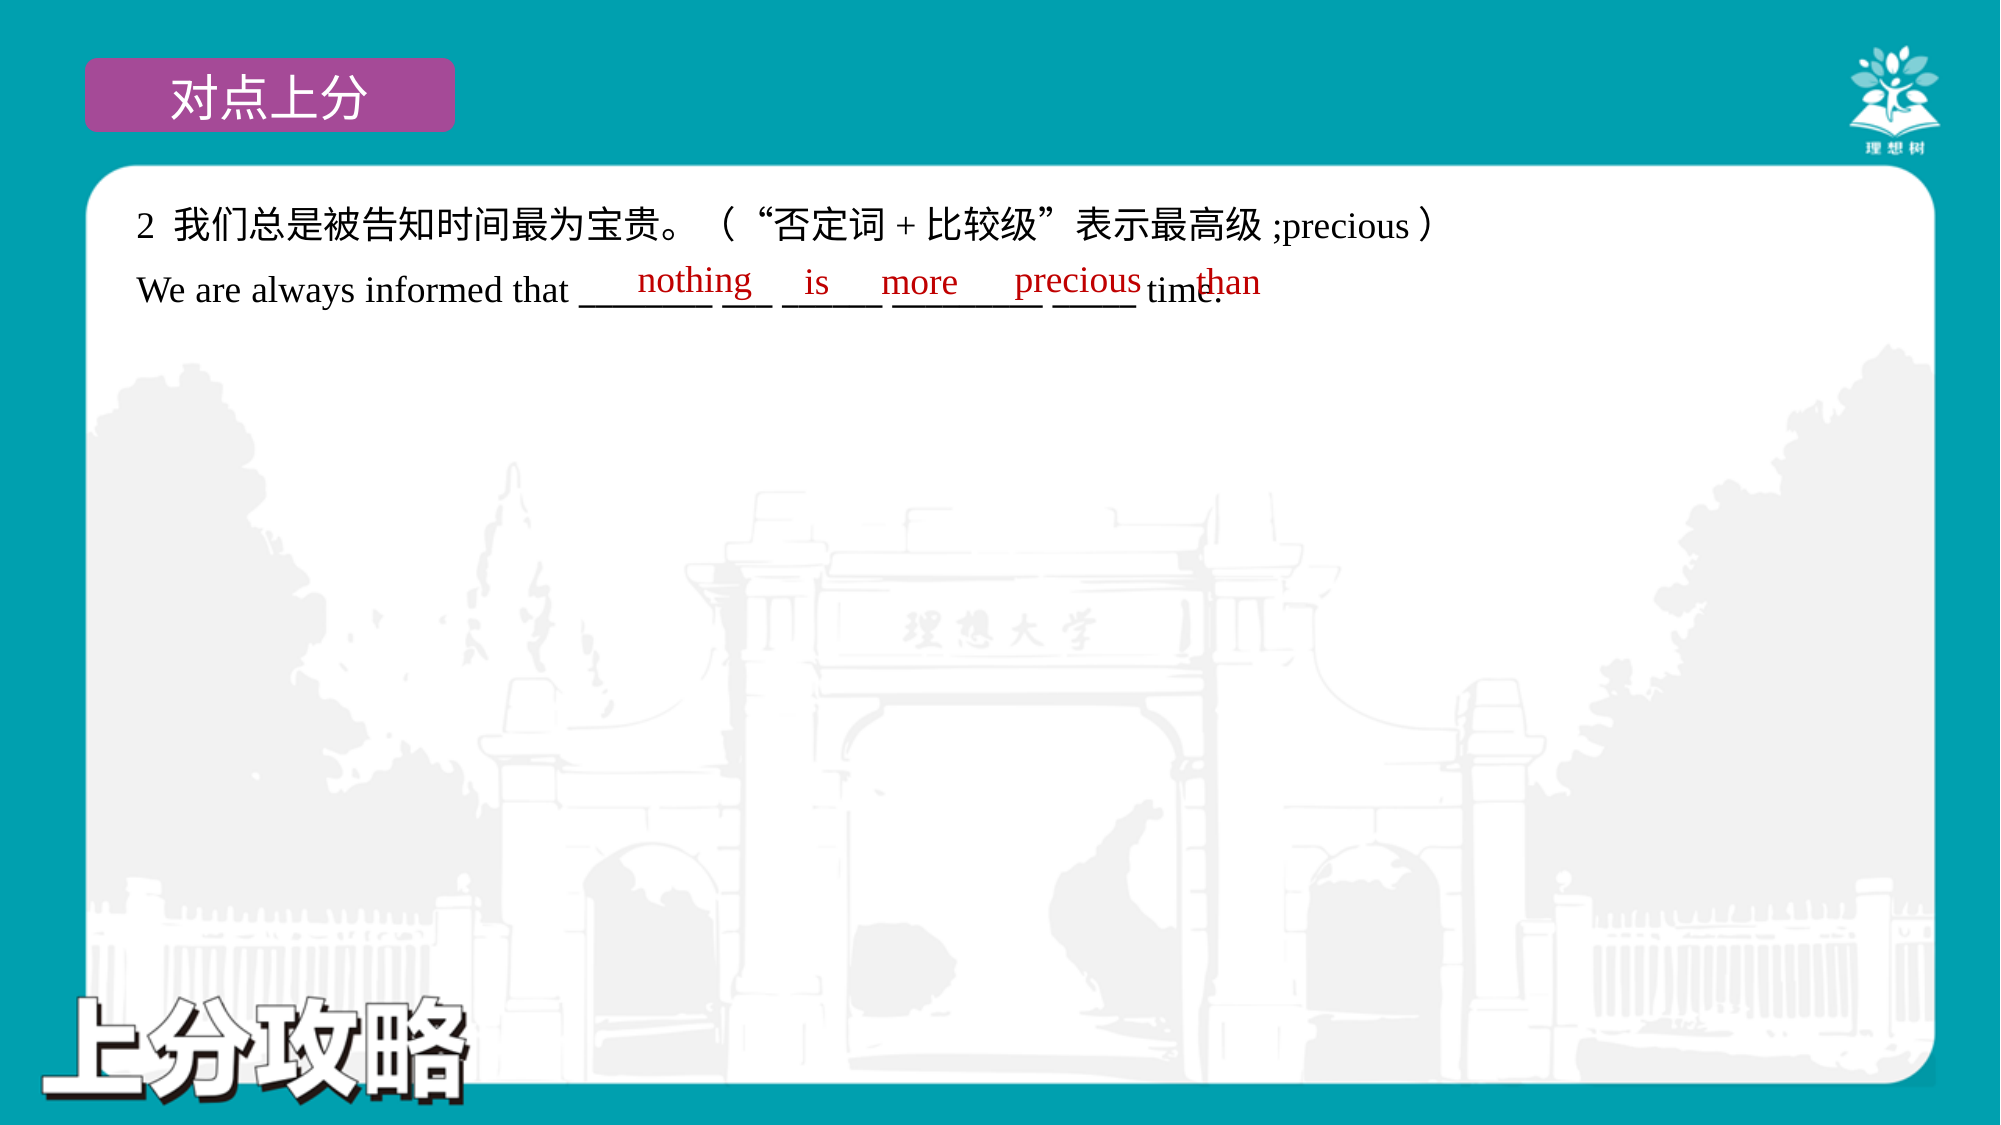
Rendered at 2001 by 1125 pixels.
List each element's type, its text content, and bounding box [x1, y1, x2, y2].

text_box more [867, 237, 973, 296]
text_box is [790, 237, 843, 296]
text_box precious [1001, 235, 1156, 294]
picture [0, 0, 2000, 1125]
text_box 2 我们总是被告知时间最为宝贵。（“否定词+比较级”表示最高级;precious） We are always informed that ________ ___ ______ _________ _____ time. [136, 177, 1865, 304]
text_box nothing [623, 235, 766, 294]
text_box than [1182, 237, 1275, 296]
